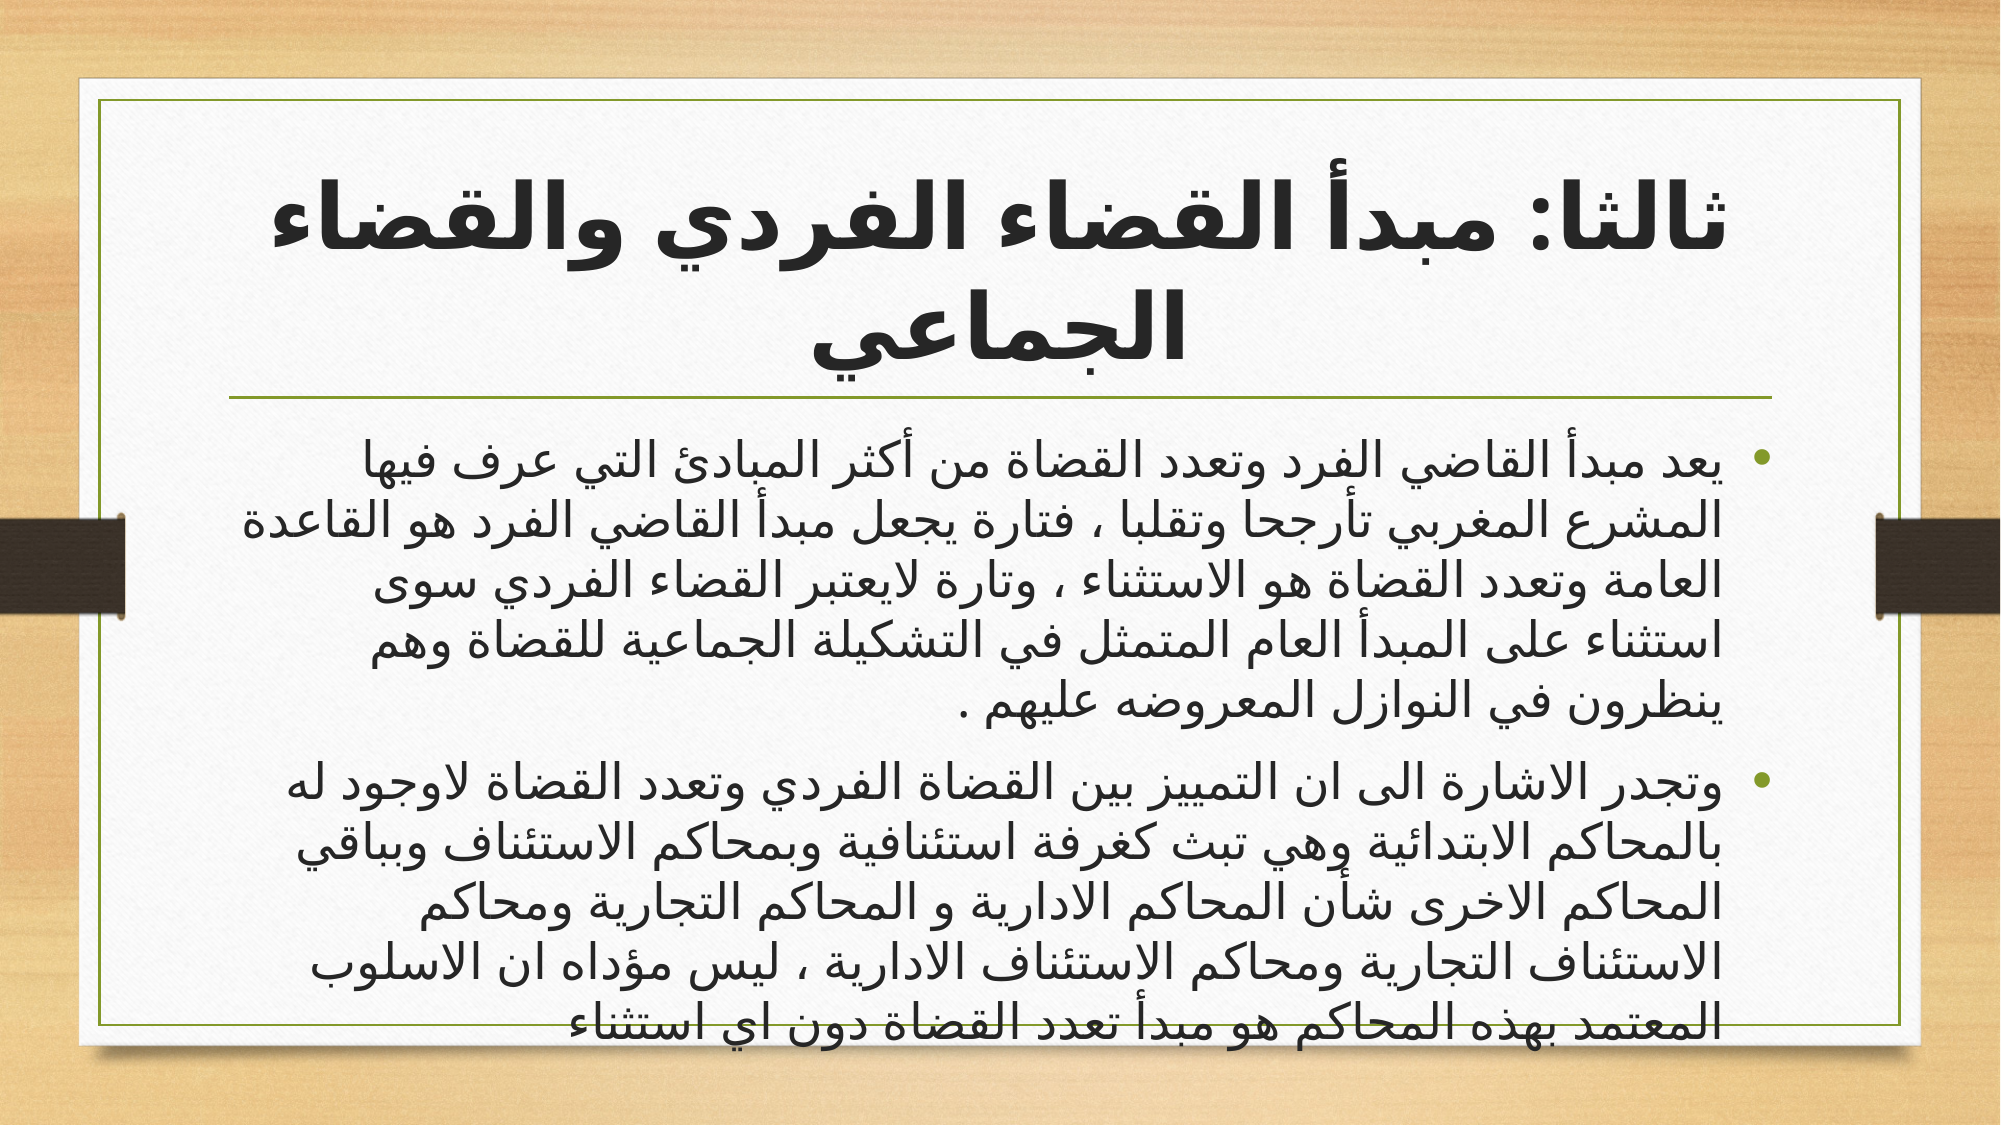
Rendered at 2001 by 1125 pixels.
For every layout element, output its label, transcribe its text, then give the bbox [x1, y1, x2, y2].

title ثالثا: مبدأ القضاء الفردي والقضاء الجماعي [212, 161, 1788, 375]
picture [0, 0, 2001, 1125]
list يعد مبدأ القاضي الفرد وتعدد القضاة من أكثر المبادئ التي عرف فيها المشرع المغربي تأرجحا وتقلبا ، فتارة يجعل مبدأ القاضي الفرد هو القاعدة العامة وتعدد القضاة هو الاستثناء ، وتارة لايعتبر القضاء الفردي سوى استثناء على المبدأ العام المتمثل في التشكيلة الجماعية للقضاة وهم ينظرون في النوازل المعروضه عليهم . وتجدر الاشارة الى ان التمييز بين القضاة الفردي وتعدد القضاة لاوجود له بالمحاكم الابتدائية وهي تبث كغرفة استئنافية وبمحاكم الاستئناف وبباقي المحاكم الاخرى شأن المحاكم الادارية و المحاكم التجارية ومحاكم الاستئناف التجارية ومحاكم الاستئناف الادارية ، ليس مؤداه ان الاسلوب المعتمد بهذه المحاكم هو مبدأ تعدد القضاة دون اي استثناء [212, 419, 1788, 964]
